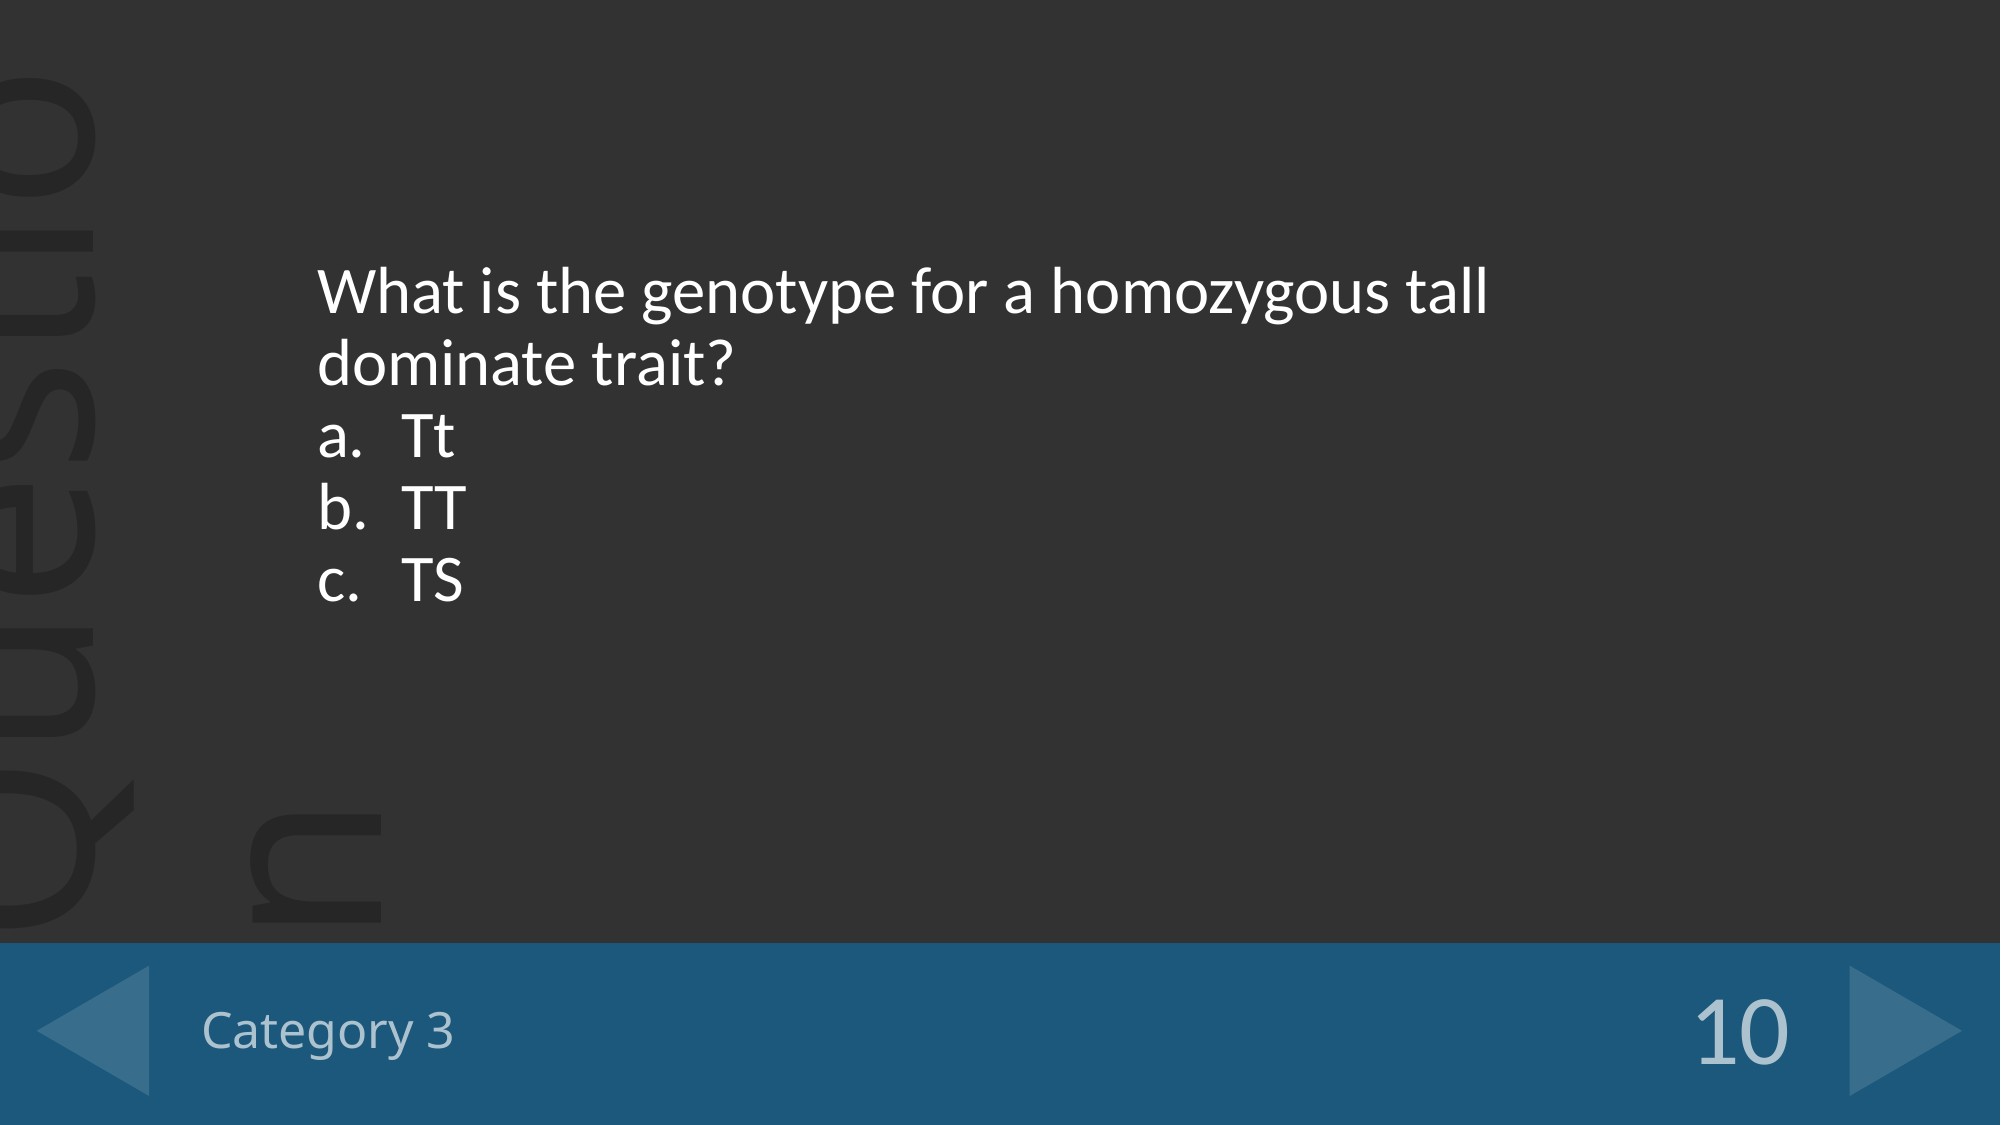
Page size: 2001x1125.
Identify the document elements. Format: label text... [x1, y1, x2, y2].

list What is the genotype for a homozygous tall dominate trait? Tt TT TS [302, 307, 1760, 636]
list 10 [1494, 967, 1806, 1097]
title Category 3 [185, 967, 1494, 1097]
